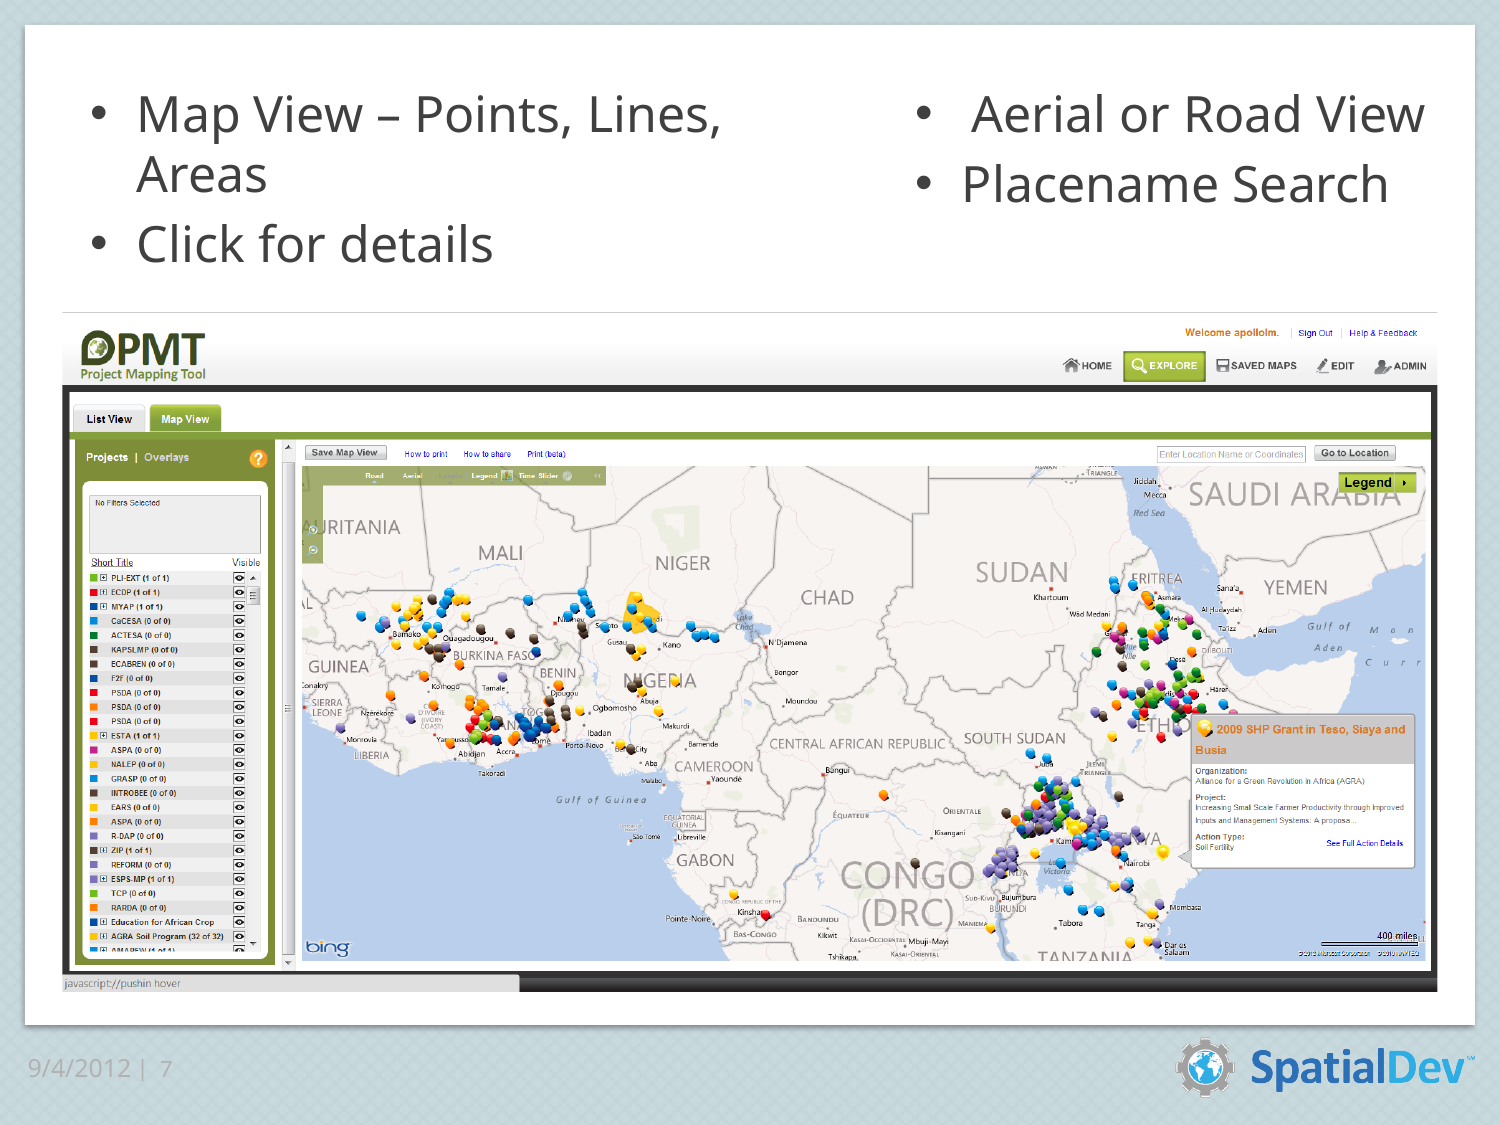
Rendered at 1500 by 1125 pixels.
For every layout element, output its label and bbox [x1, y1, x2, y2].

text_box [1174, 1037, 1476, 1099]
picture [0, 0, 1500, 1125]
